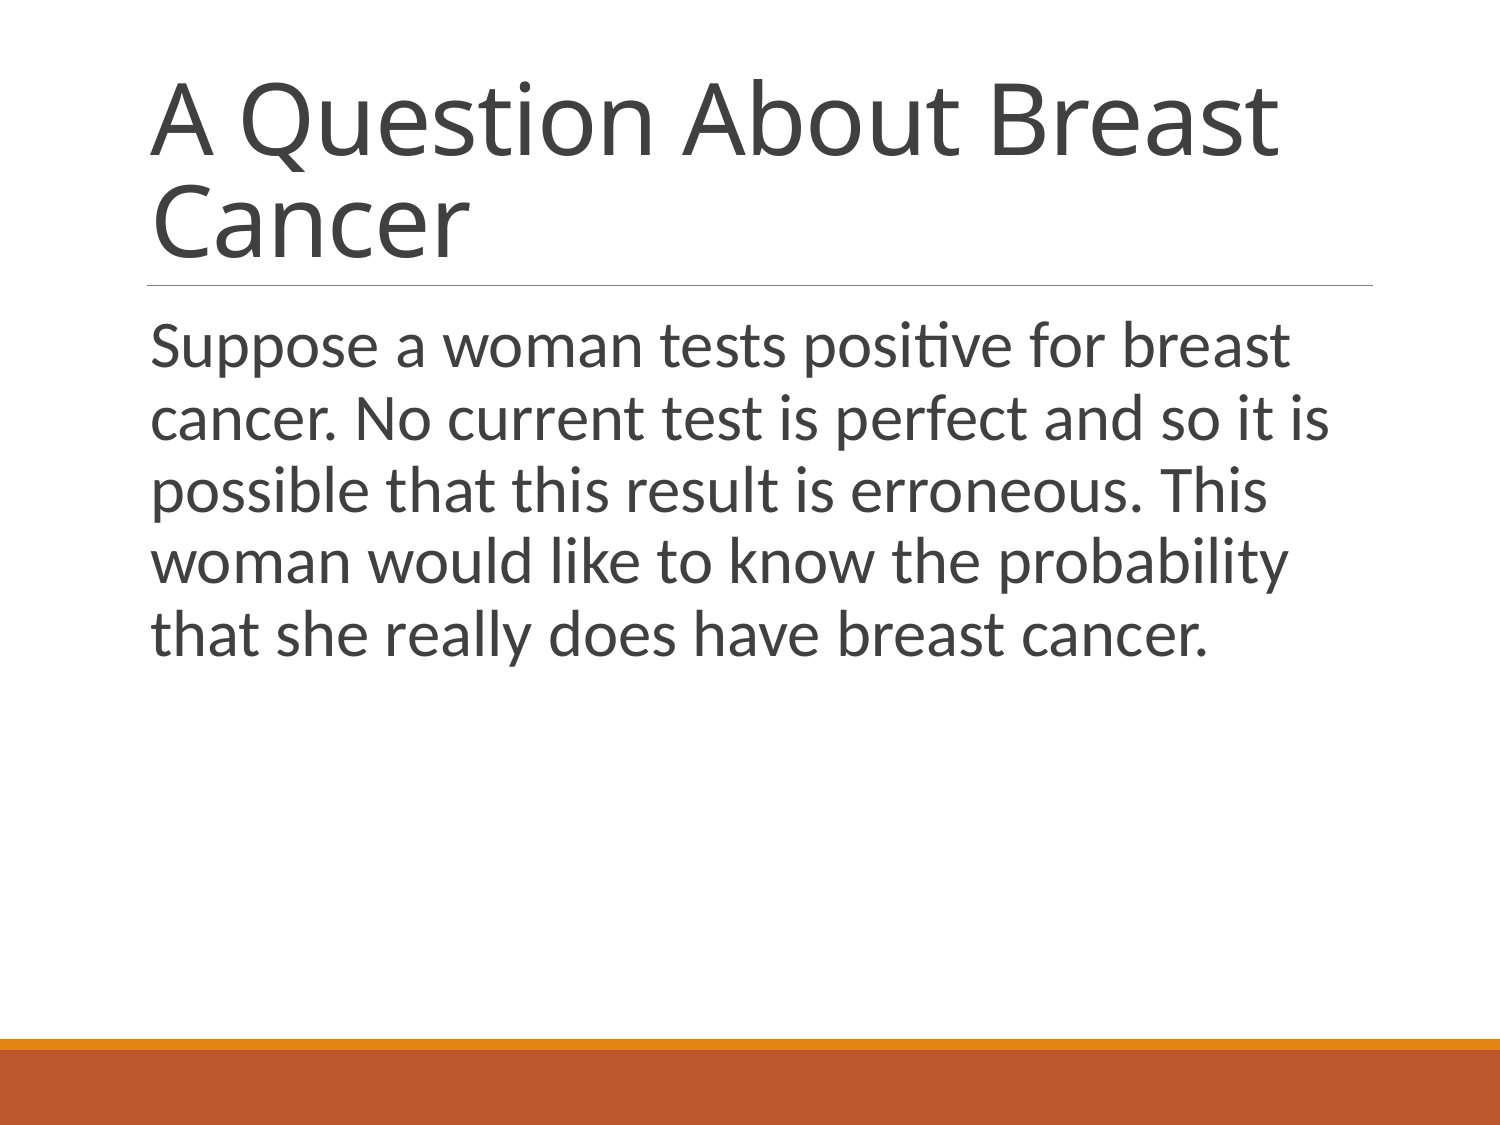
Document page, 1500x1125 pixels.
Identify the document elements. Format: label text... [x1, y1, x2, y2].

list Suppose a woman tests positive for breast cancer. No current test is perfect and so it is possible that this result is erroneous. This woman would like to know the probability that she really does have breast cancer. [135, 302, 1373, 963]
title A Question About Breast Cancer [135, 47, 1373, 285]
